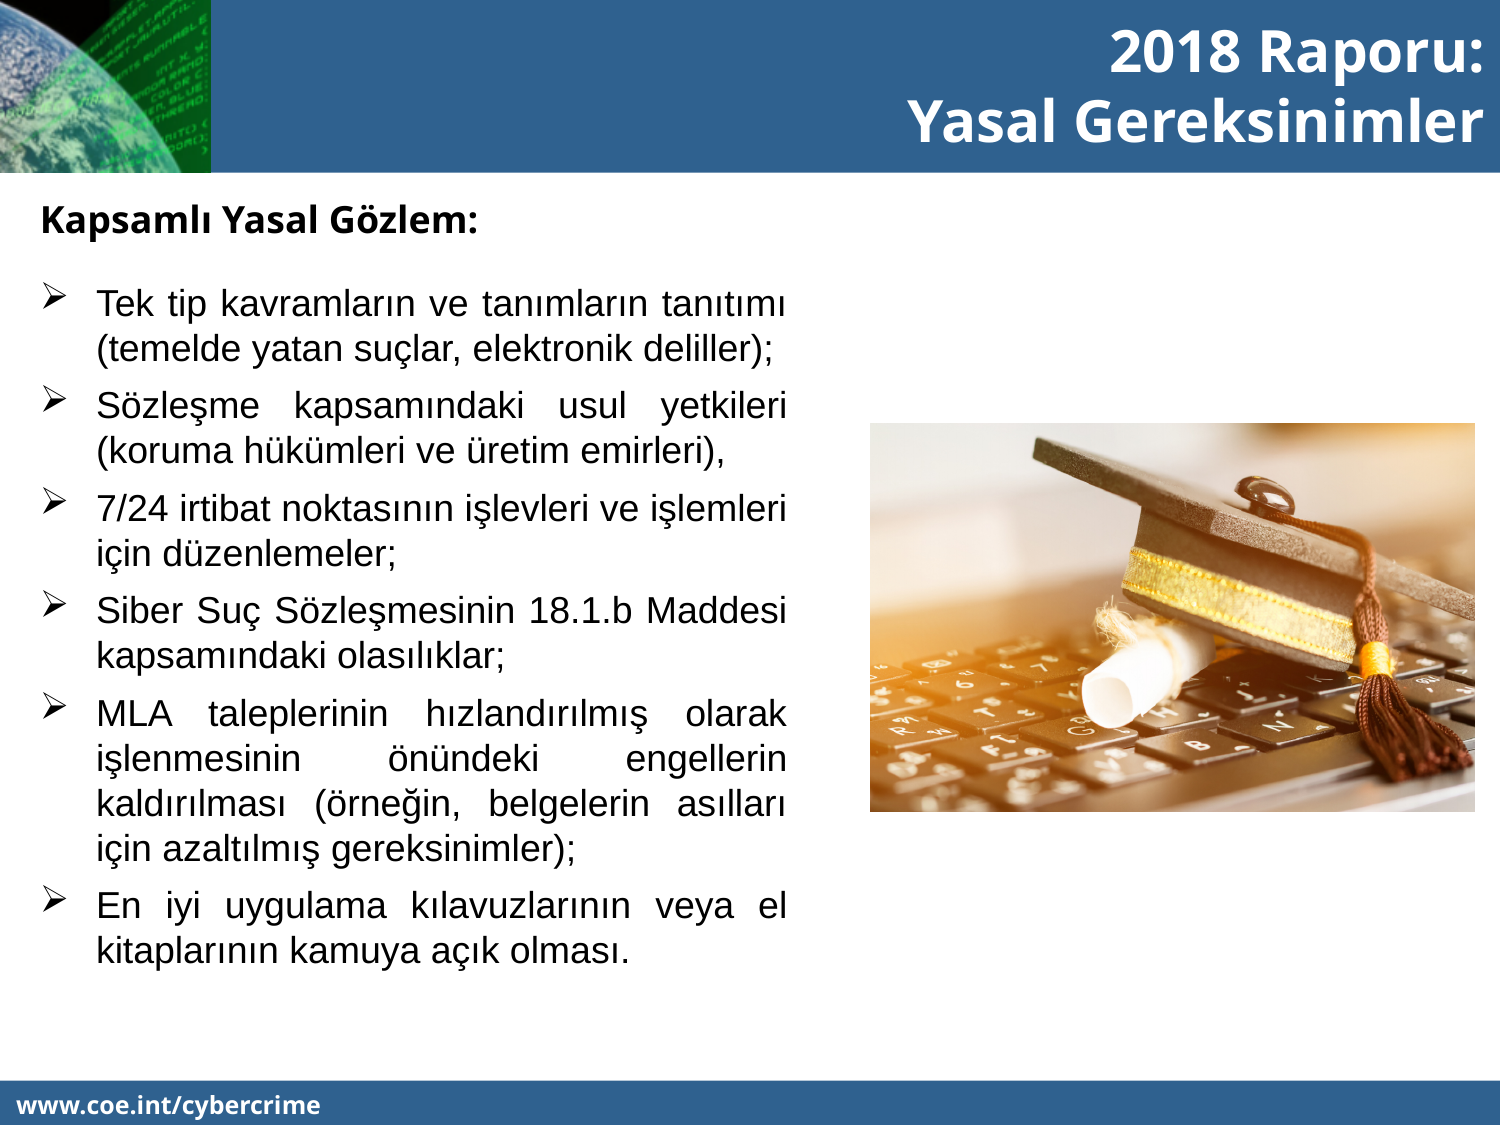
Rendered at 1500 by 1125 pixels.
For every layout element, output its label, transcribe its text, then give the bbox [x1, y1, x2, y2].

picture [0, 0, 212, 173]
text_box 2018 Raporu: Yasal Gereksinimler [214, 0, 1500, 175]
picture [870, 423, 1476, 812]
text_box Kapsamlı Yasal Gözlem: Tek tip kavramların ve tanımların tanıtımı (temelde yatan suçlar, elektronik deliller); Sözleşme kapsamındaki usul yetkileri (koruma hükümleri ve üretim emirleri), 7/24 irtibat noktasının işlevleri ve işlemleri için düzenlemeler; Siber Suç Sözleşmesinin 18.1.b Maddesi kapsamındaki olasılıklar; MLA taleplerinin hızlandırılmış olarak işlenmesinin önündeki engellerin kaldırılması (örneğin, belgelerin asılları için azaltılmış gereksinimler); En iyi uygulama kılavuzlarının veya el kitaplarının kamuya açık olması. [24, 188, 803, 979]
text_box www.coe.int/cybercrime [1, 1082, 1500, 1125]
text_box [0, 1079, 1500, 1125]
